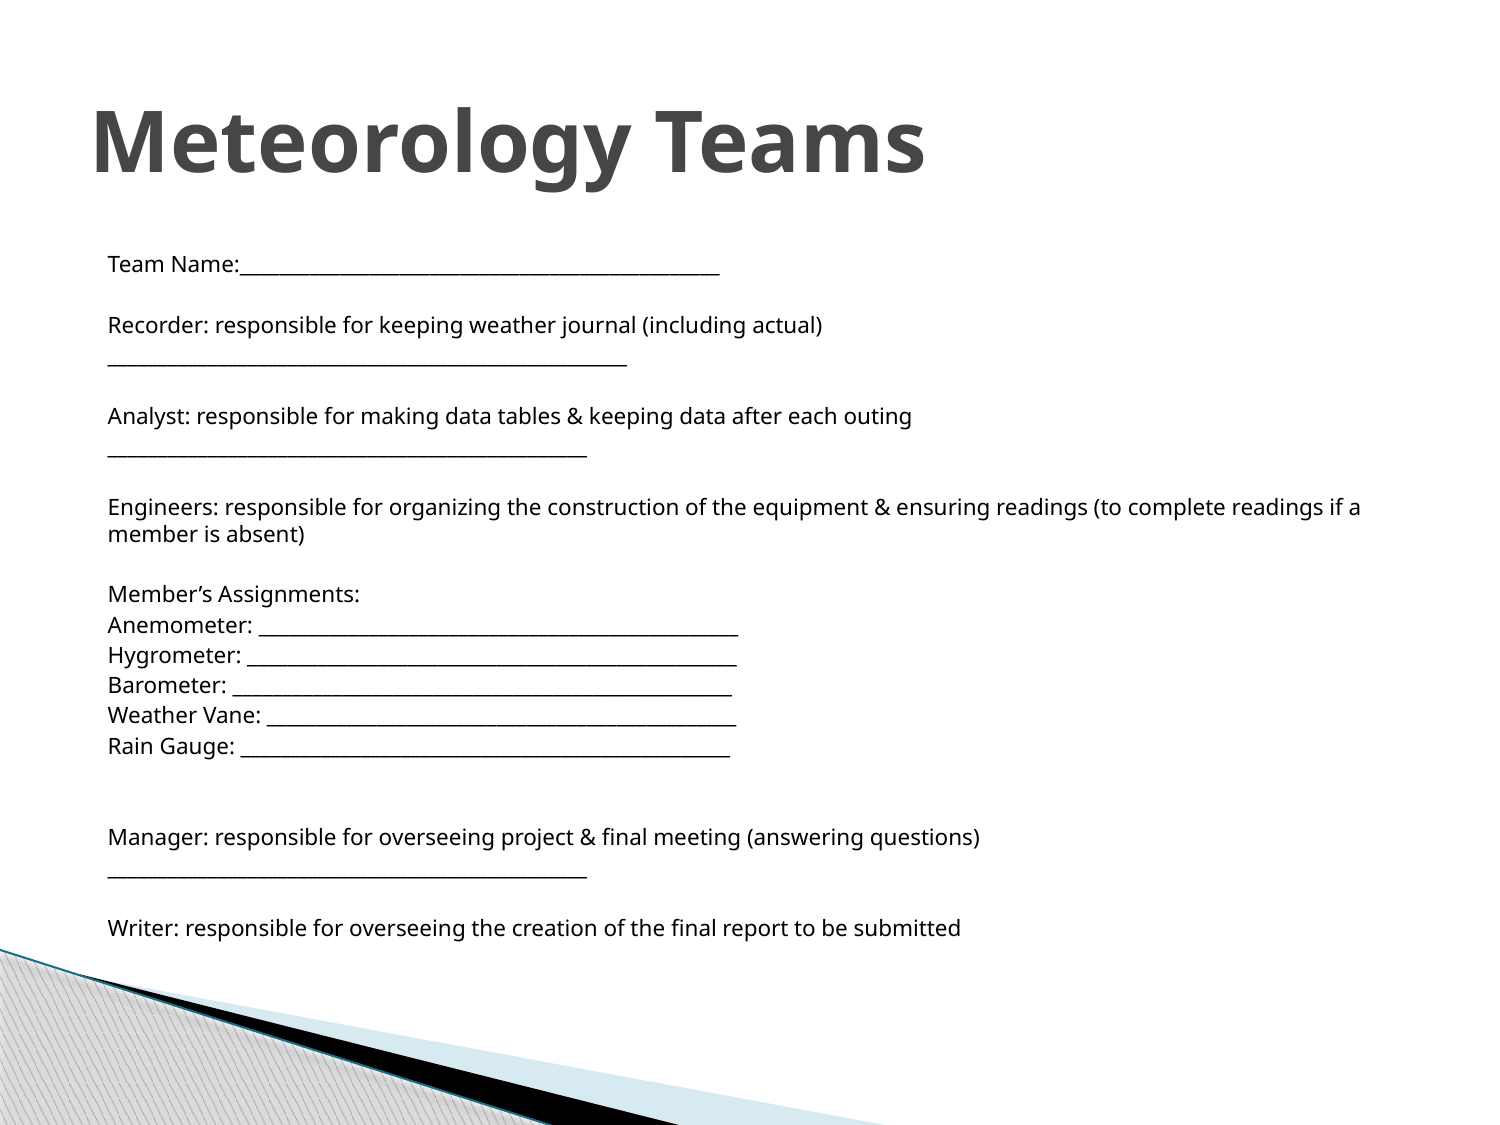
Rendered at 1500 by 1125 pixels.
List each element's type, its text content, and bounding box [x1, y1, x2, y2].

title Meteorology Teams [75, 45, 1425, 233]
list Team Name:________________________________________________ Recorder: responsible for keeping weather journal (including actual) ____________________________________________________ Analyst: responsible for making data tables & keeping data after each outing ________________________________________________ Engineers: responsible for organizing the construction of the equipment & ensuring readings (to complete readings if a member is absent) Member’s Assignments: Anemometer: ________________________________________________ Hygrometer: _________________________________________________ Barometer: __________________________________________________ Weather Vane: _______________________________________________ Rain Gauge: _________________________________________________ Manager: responsible for overseeing project & final meeting (answering questions) ________________________________________________ Writer: responsible for overseeing the creation of the final report to be submitted [75, 243, 1425, 986]
